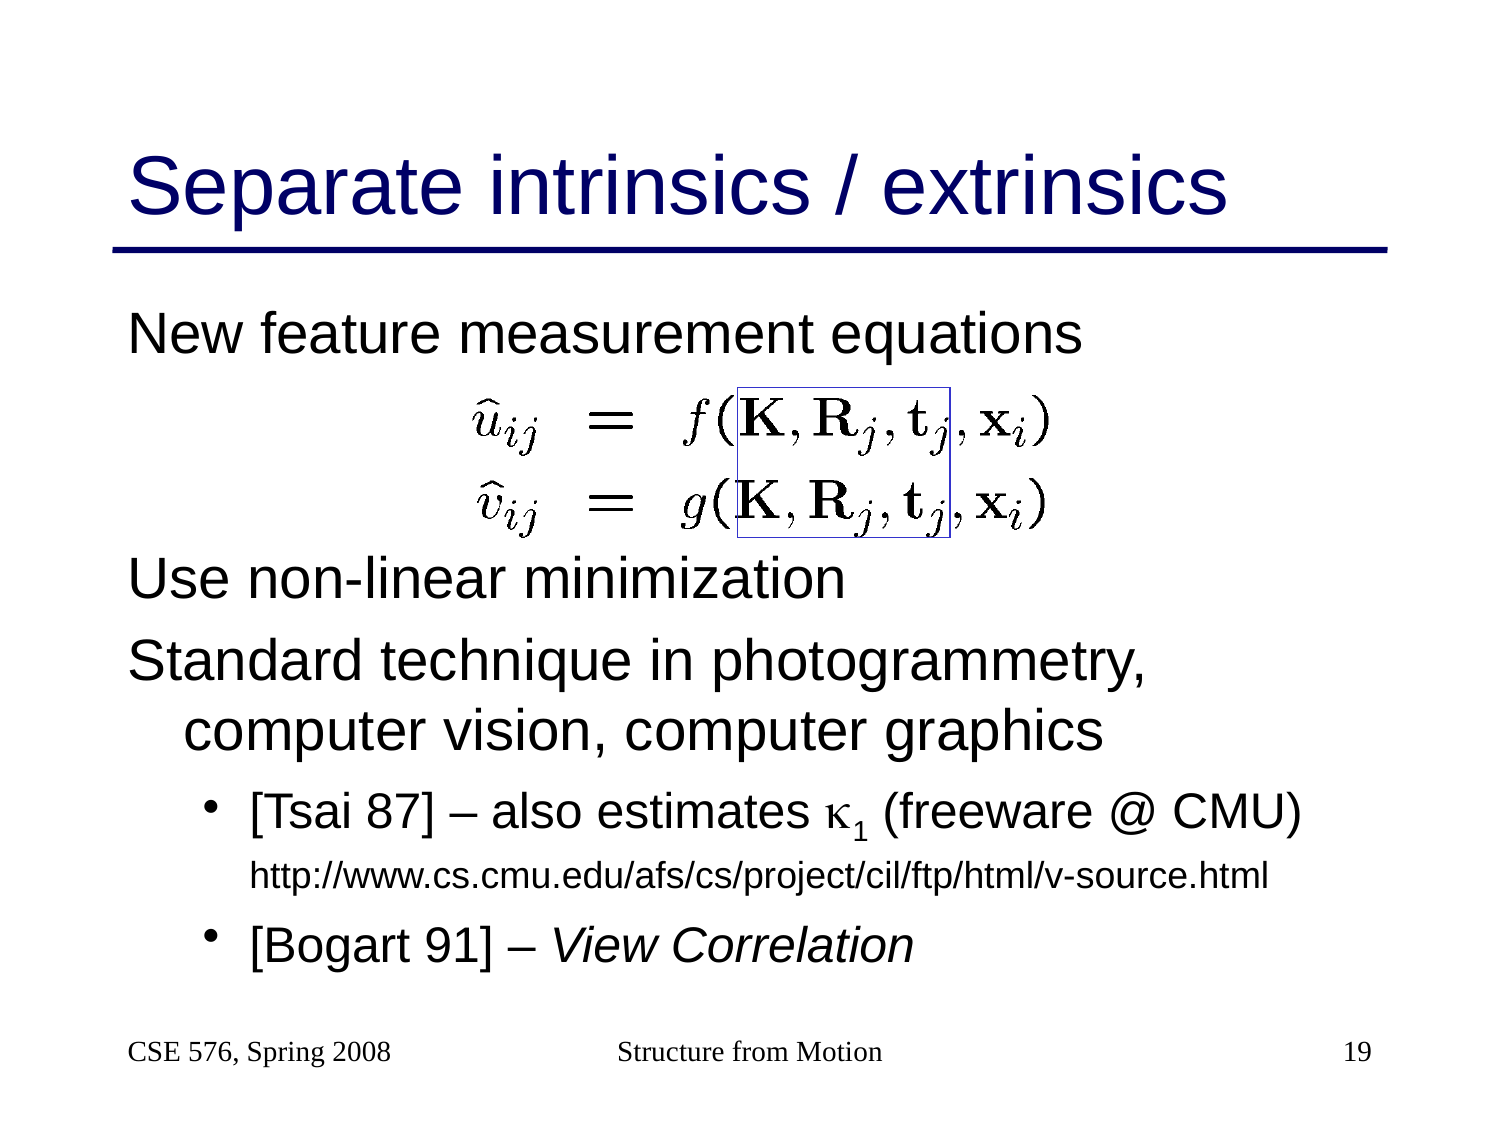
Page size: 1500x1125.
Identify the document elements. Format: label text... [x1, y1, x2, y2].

slide_number CSE 576, Spring 2008 [112, 1025, 425, 1100]
slide_number 19 [1074, 1025, 1388, 1100]
picture [469, 394, 1049, 540]
title Separate intrinsics / extrinsics [112, 99, 1388, 263]
text_box [737, 387, 950, 392]
footer Structure from Motion [450, 1025, 1050, 1100]
list New feature measurement equations Use non-linear minimization Standard technique in photogrammetry, computer vision, computer graphics [Tsai 87] – also estimates k1 (freeware @ CMU) http://www.cs.cmu.edu/afs/cs/project/cil/ftp/html/v-source.html [Bogart 91] – View Correlation [112, 287, 1388, 1000]
